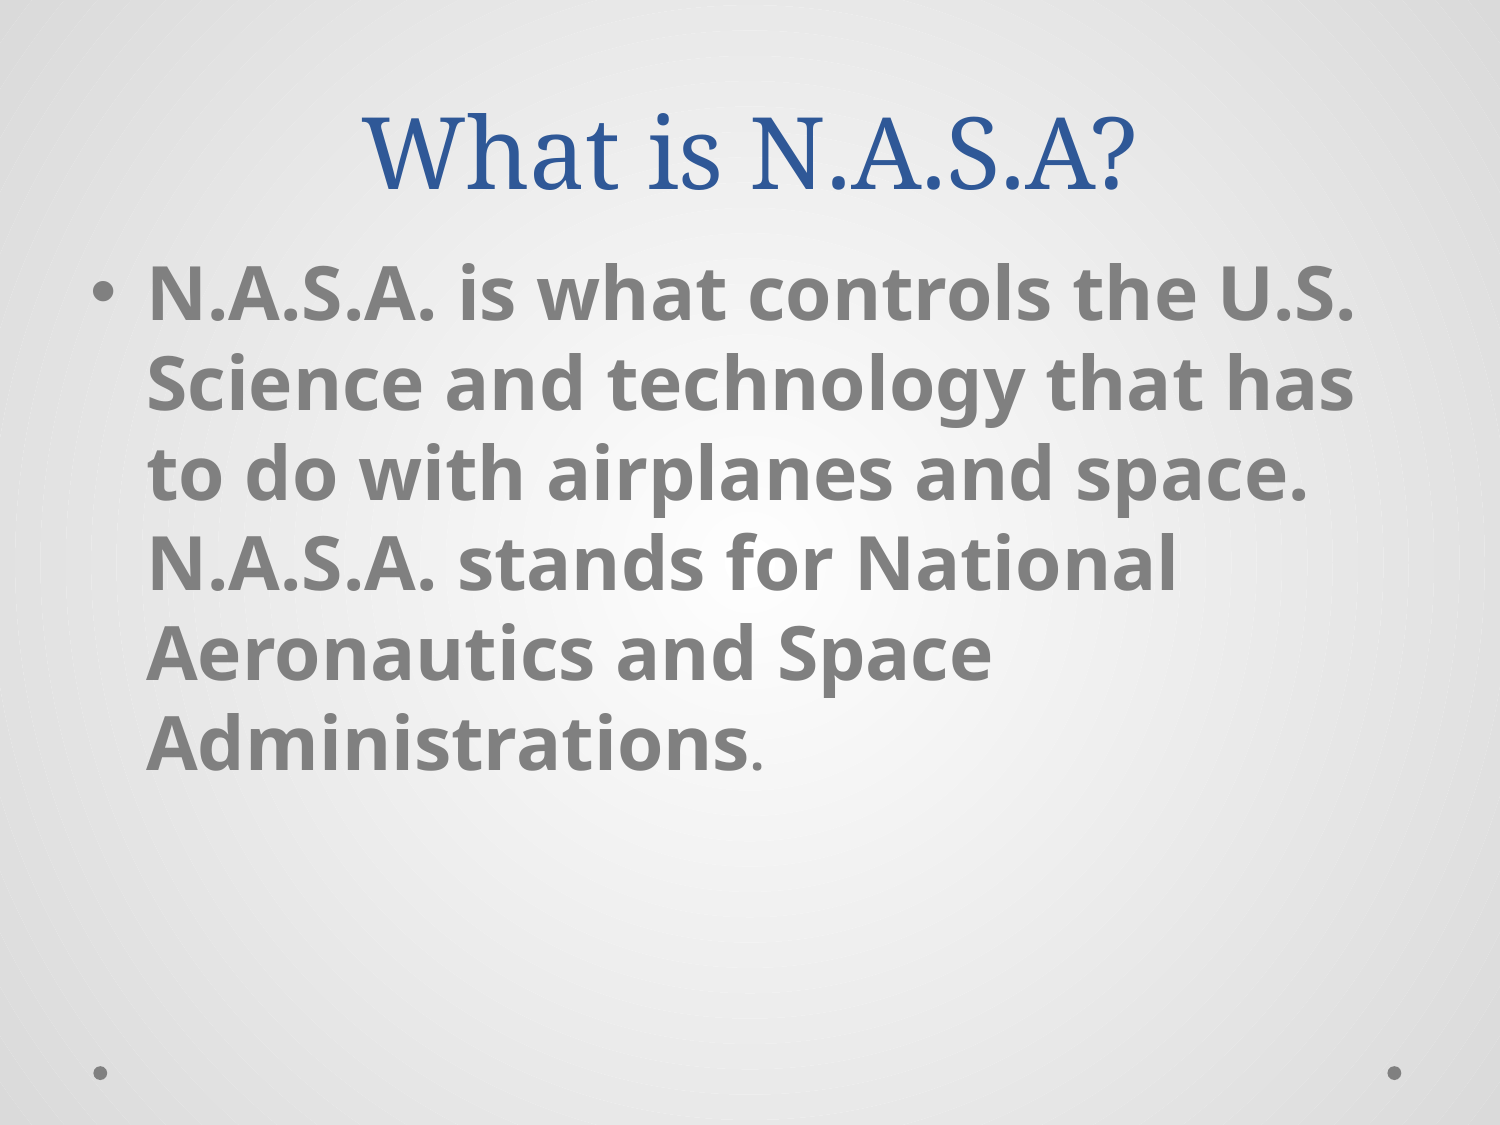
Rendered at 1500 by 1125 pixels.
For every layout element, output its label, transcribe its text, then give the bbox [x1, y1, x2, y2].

list N.A.S.A. is what controls the U.S. Science and technology that has to do with airplanes and space. N.A.S.A. stands for National Aeronautics and Space Administrations. [75, 237, 1425, 1080]
